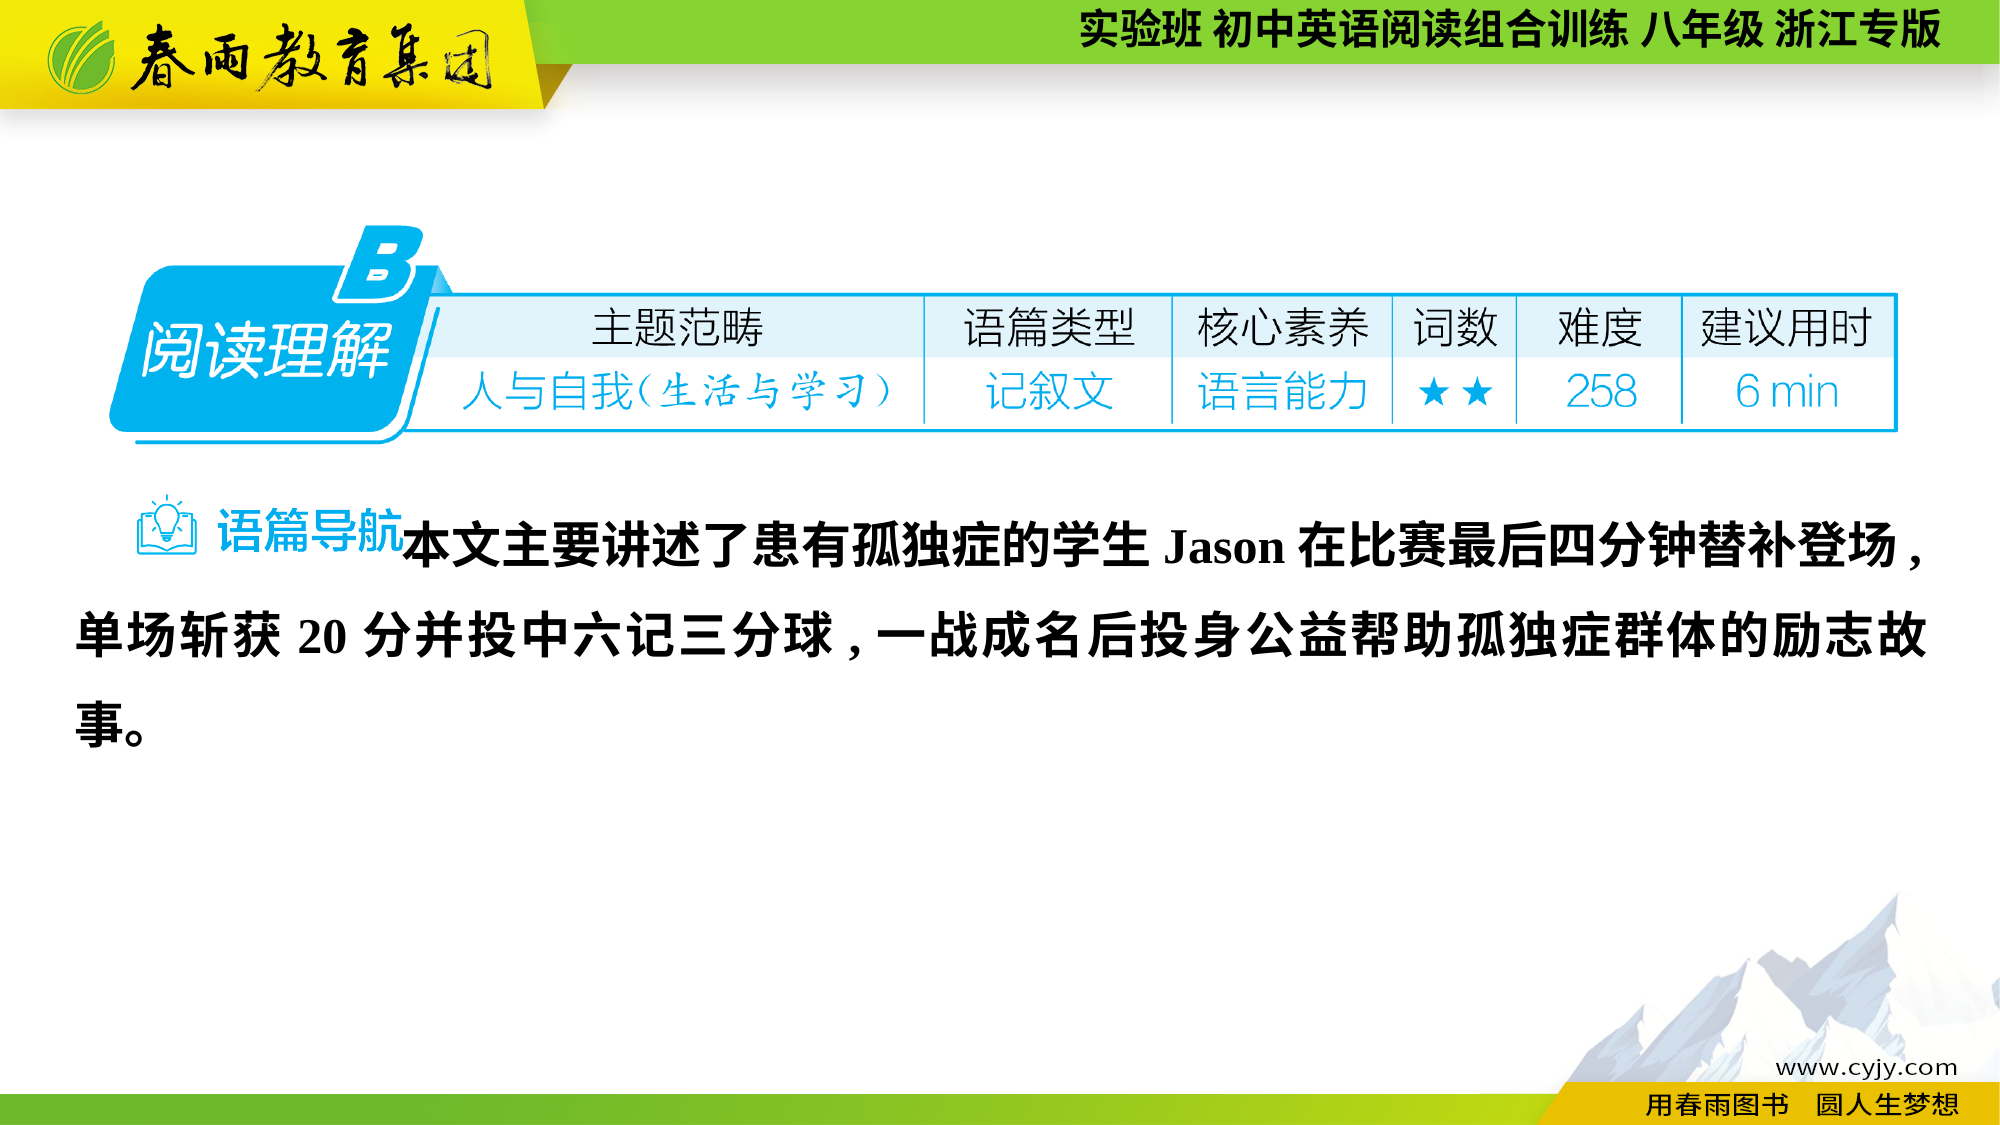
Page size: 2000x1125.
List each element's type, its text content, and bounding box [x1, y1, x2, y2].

picture [0, 0, 2000, 1125]
list 本文主要讲述了患有孤独症的学生Jason在比赛最后四分钟替补登场,单场斩获20分并投中六记三分球,一战成名后投身公益帮助孤独症群体的励志故事。 [59, 476, 1944, 673]
